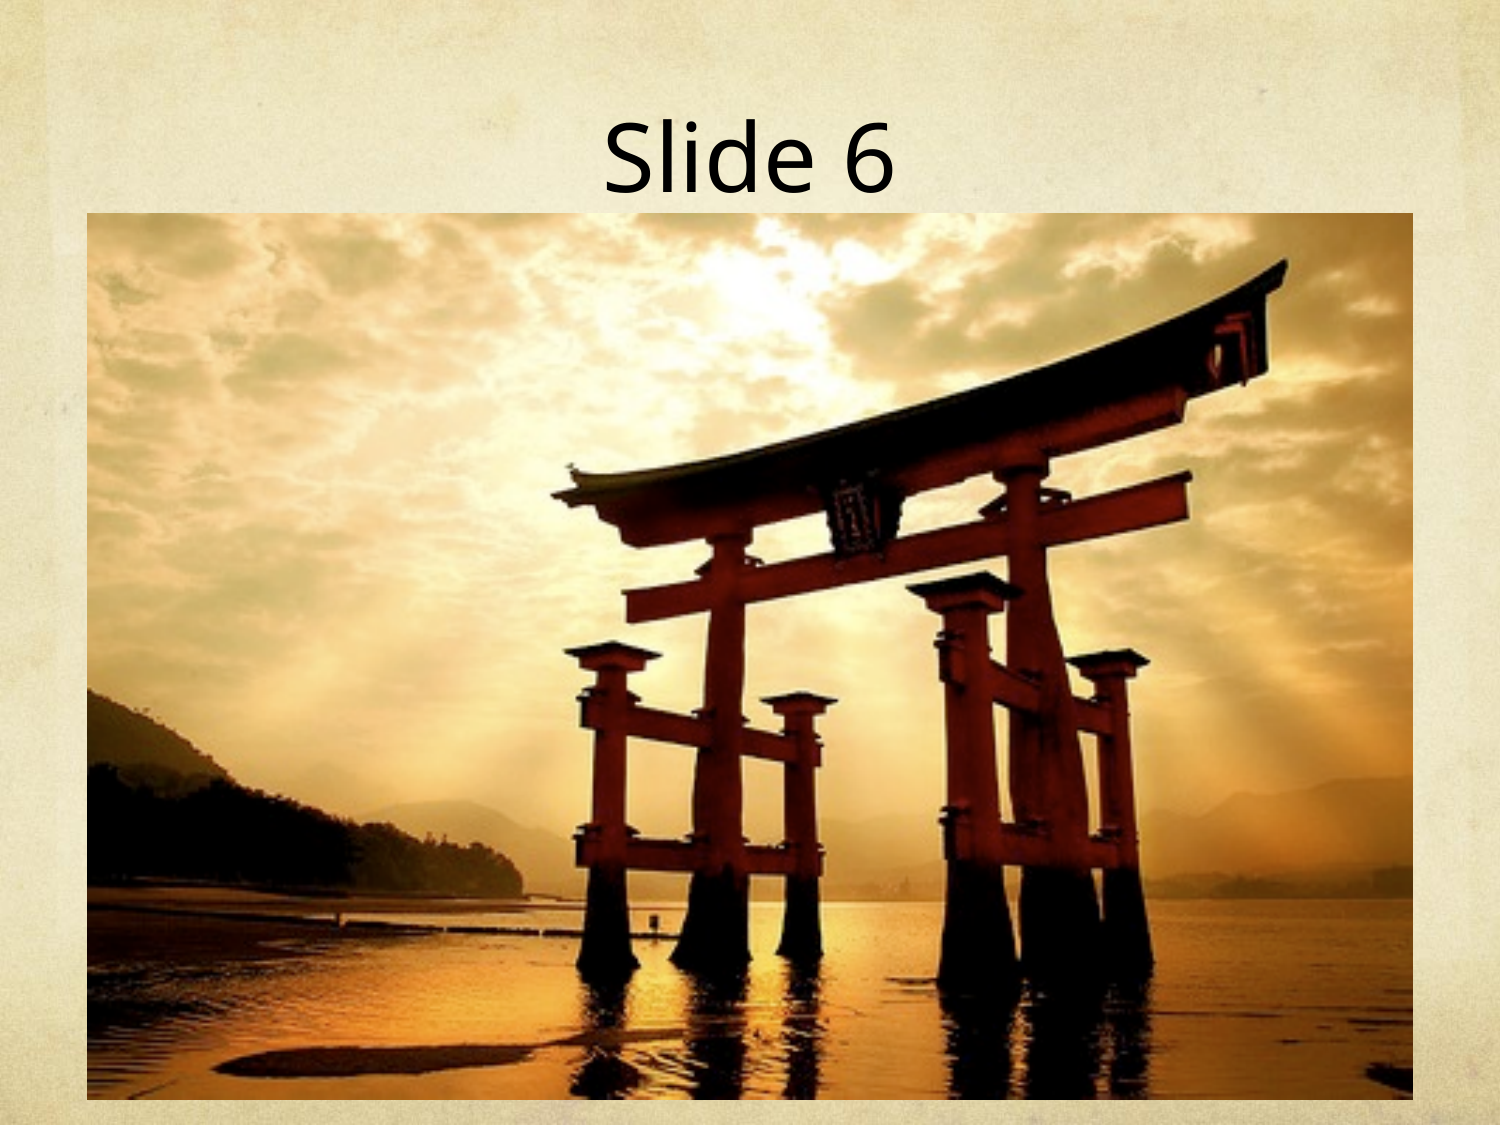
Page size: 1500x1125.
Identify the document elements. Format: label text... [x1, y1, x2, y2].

picture [0, 0, 1500, 1125]
title Slide 6 [150, 82, 1350, 206]
